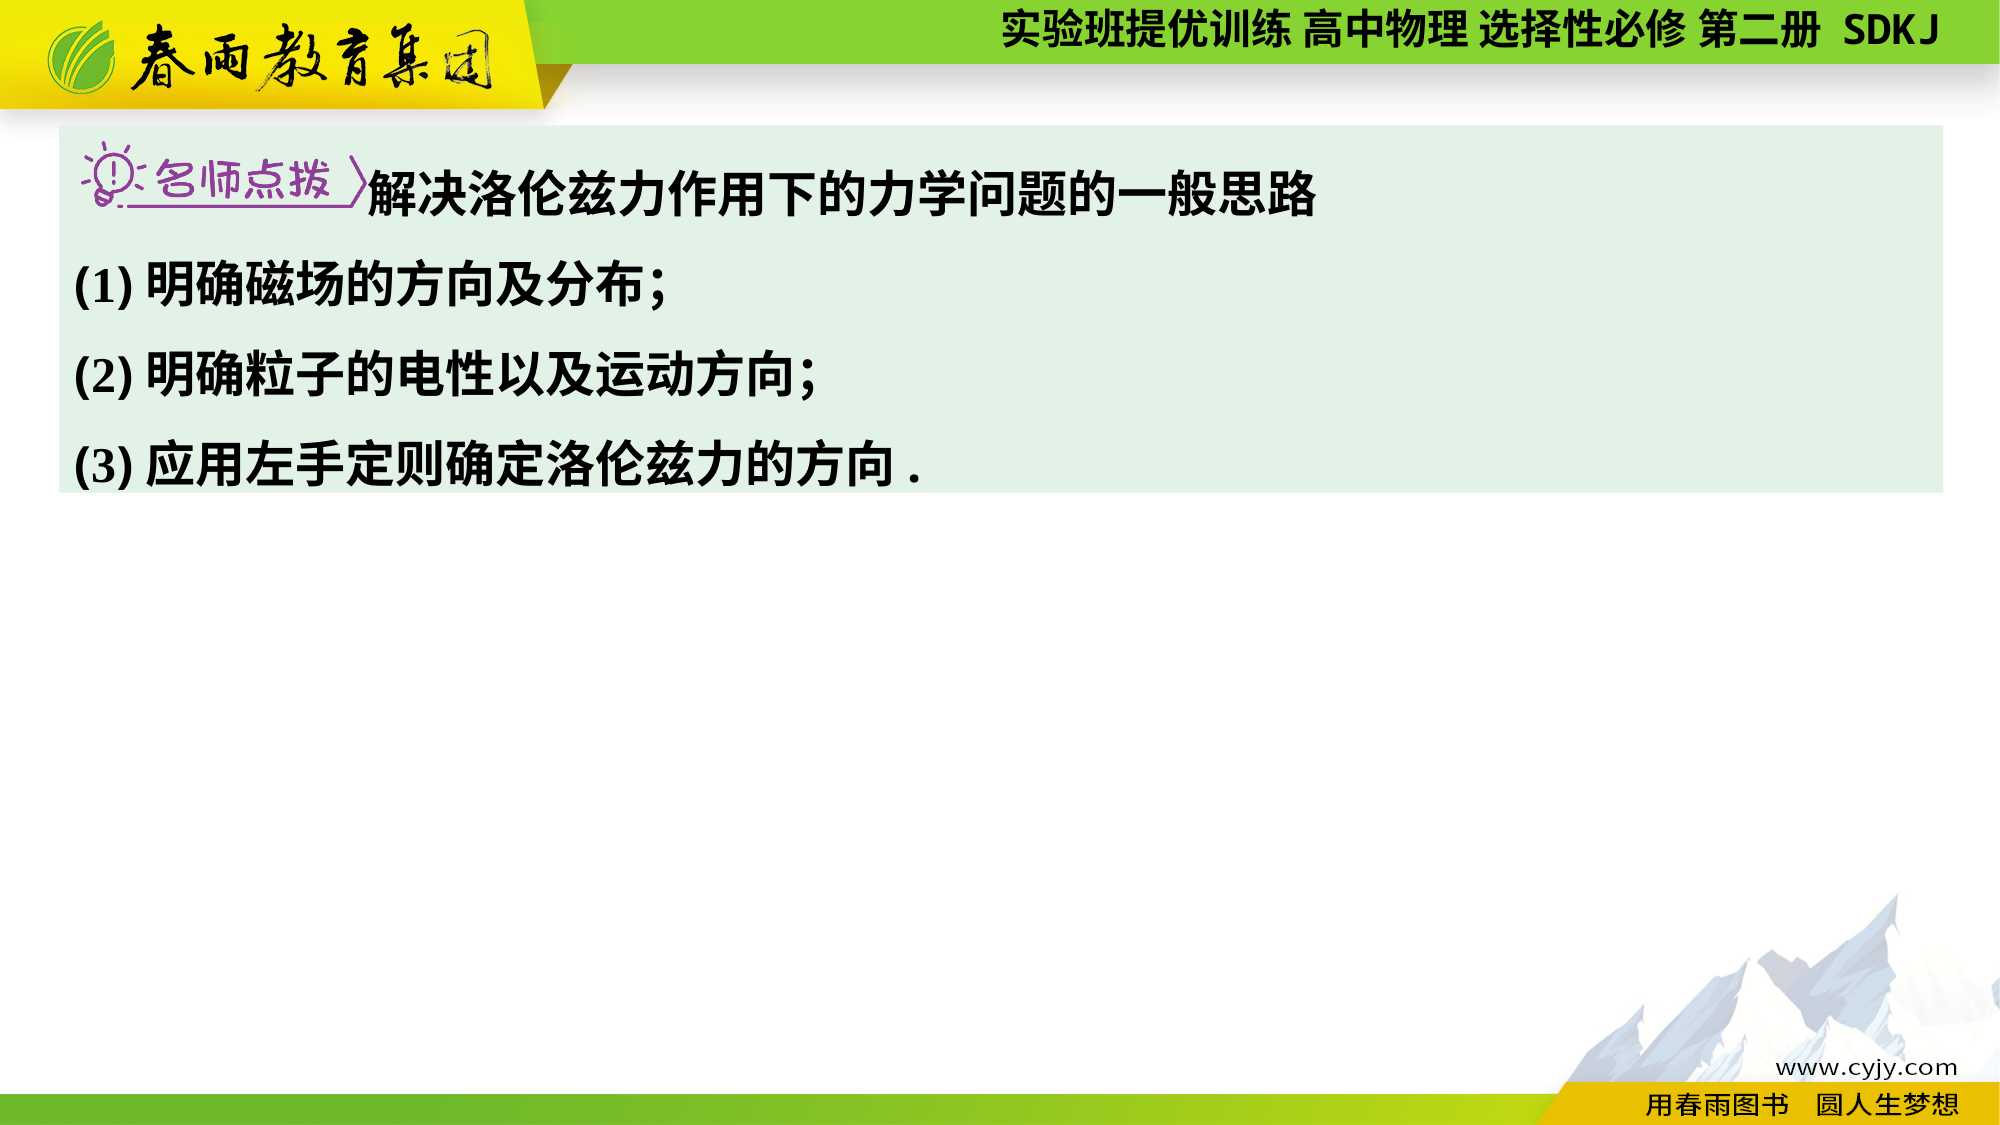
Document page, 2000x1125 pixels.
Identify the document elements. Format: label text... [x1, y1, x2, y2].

picture [0, 0, 2000, 1125]
list 解决洛伦兹力作用下的力学问题的一般思路 (1)明确磁场的方向及分布； (2)明确粒子的电性以及运动方向； (3)应用左手定则确定洛伦兹力的方向. [59, 125, 1944, 493]
